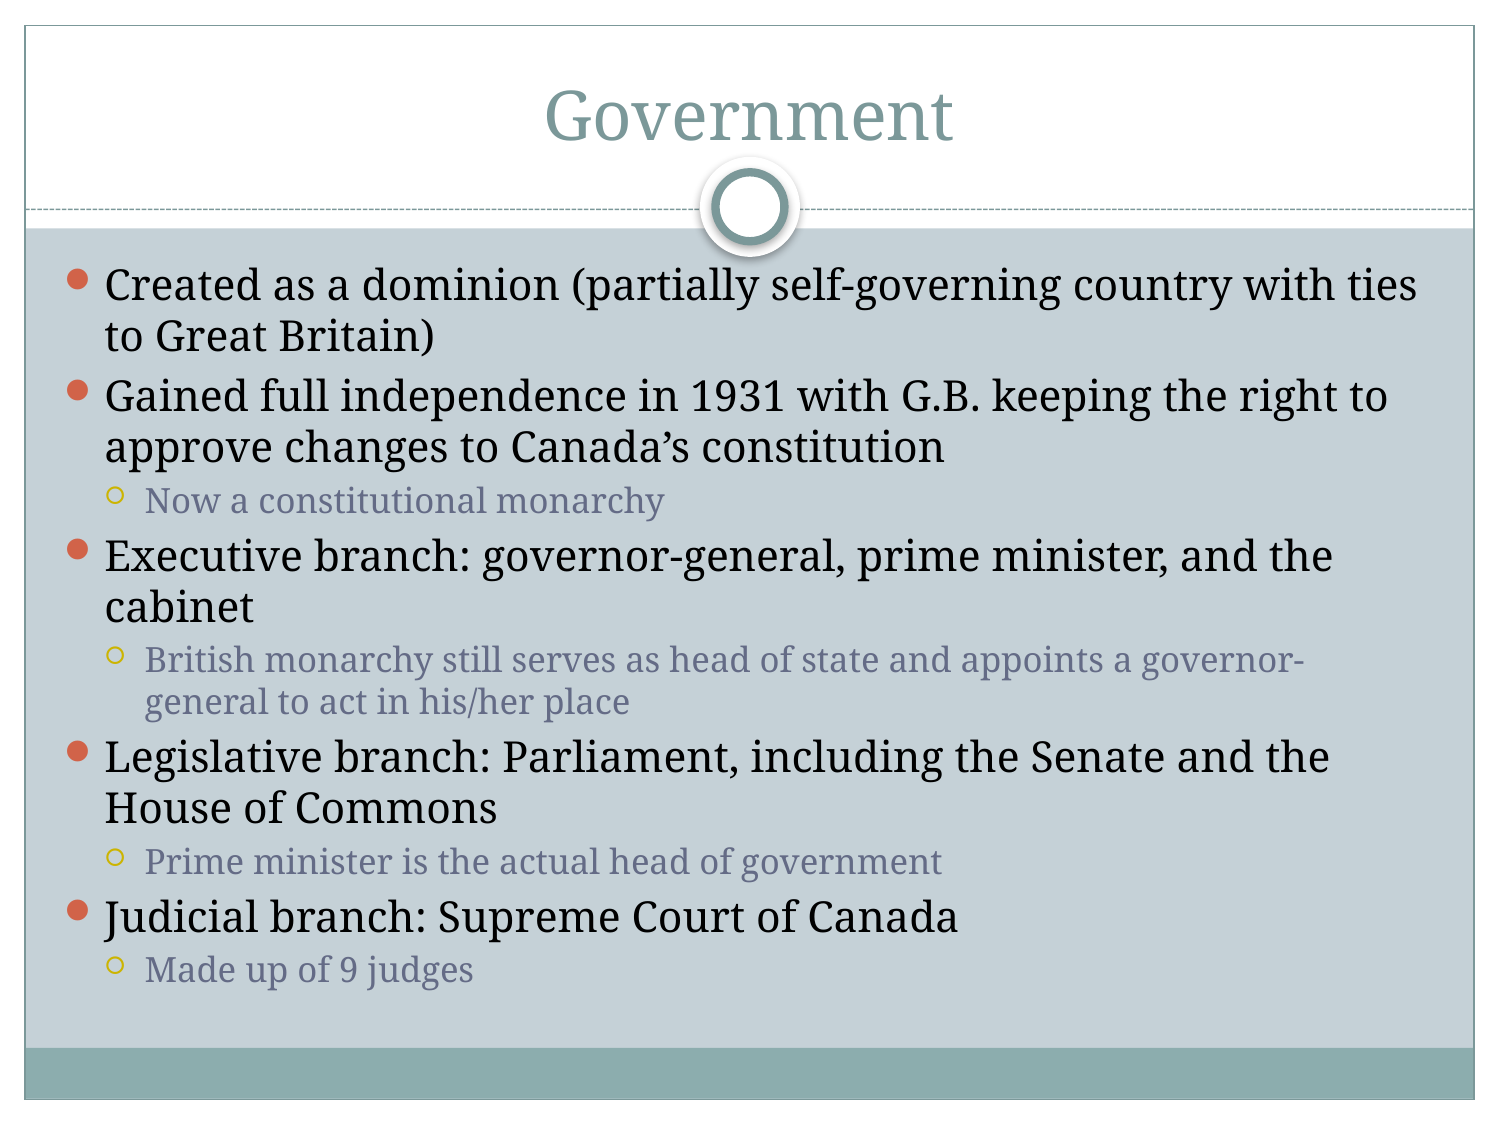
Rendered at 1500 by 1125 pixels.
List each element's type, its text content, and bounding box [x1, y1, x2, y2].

list Created as a dominion (partially self-governing country with ties to Great Britain) Gained full independence in 1931 with G.B. keeping the right to approve changes to Canada’s constitution Now a constitutional monarchy Executive branch: governor-general, prime minister, and the cabinet British monarchy still serves as head of state and appoints a governor-general to act in his/her place Legislative branch: Parliament, including the Senate and the House of Commons Prime minister is the actual head of government Judicial branch: Supreme Court of Canada Made up of 9 judges [49, 250, 1445, 1001]
title Government [49, 37, 1450, 162]
